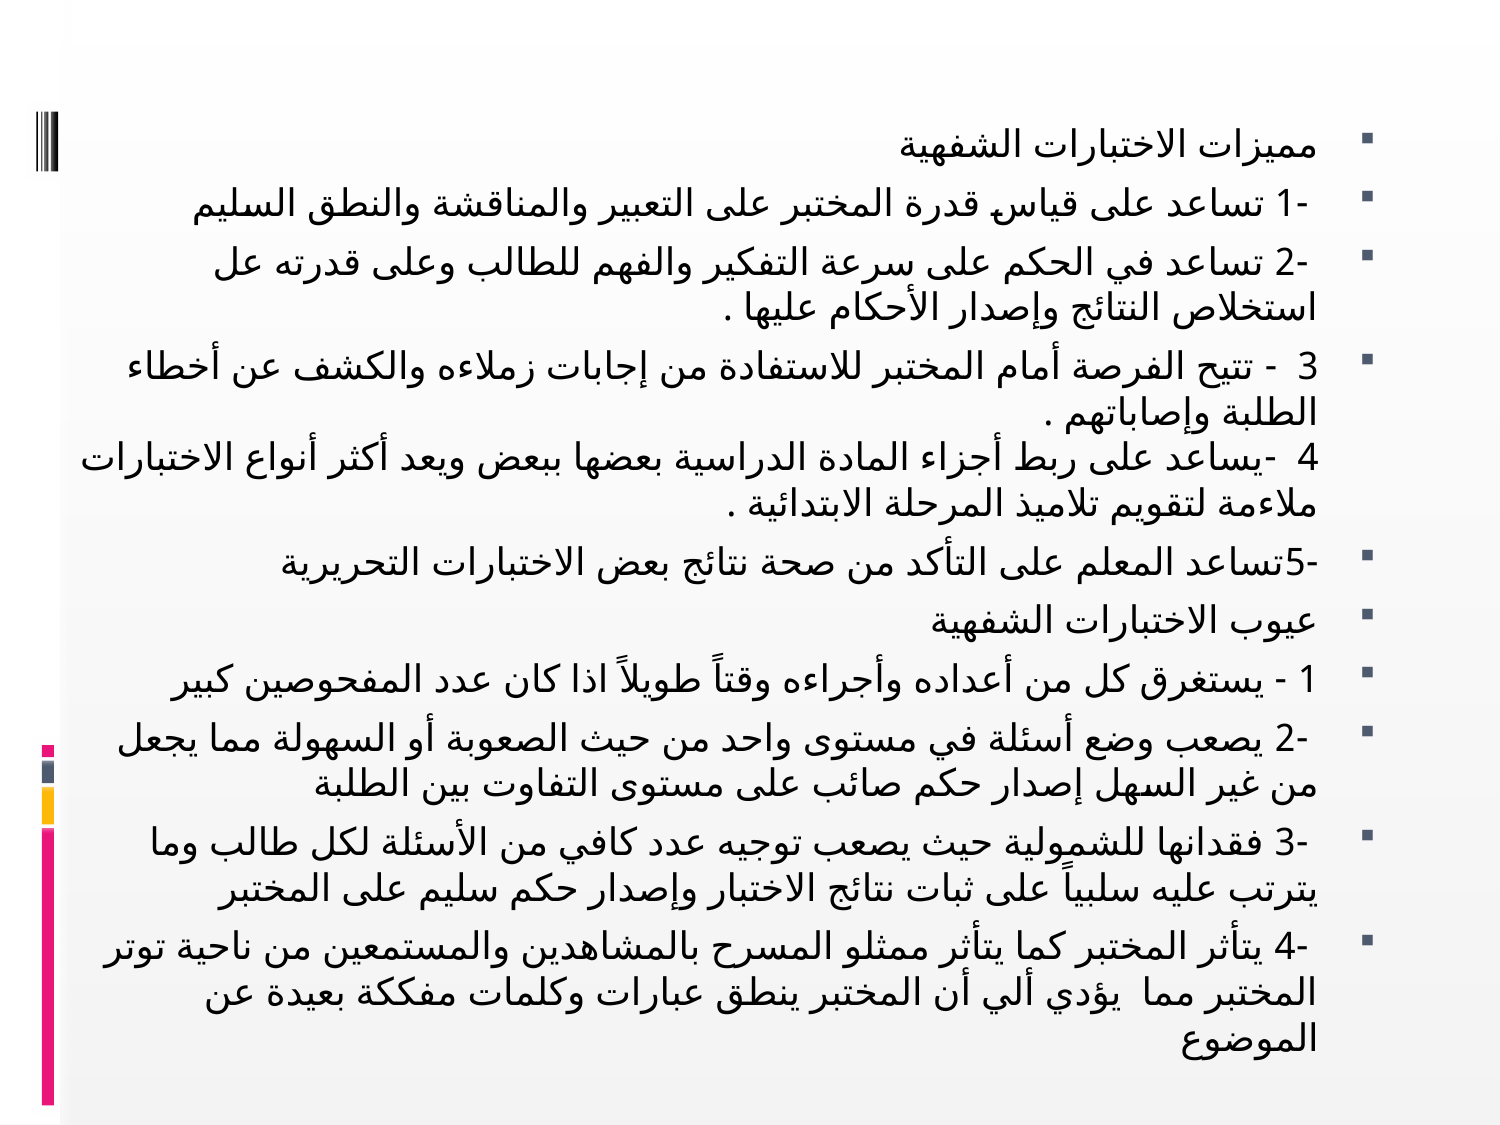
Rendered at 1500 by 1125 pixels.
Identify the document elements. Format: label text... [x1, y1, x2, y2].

list مميزات الاختبارات الشفهية -1 تساعد على قياس قدرة المختبر على التعبير والمناقشة والنطق السليم -2 تساعد في الحكم على سرعة التفكير والفهم للطالب وعلى قدرته عل استخلاص النتائج وإصدار الأحكام عليها . 3 - تتيح الفرصة أمام المختبر للاستفادة من إجابات زملاءه والكشف عن أخطاء الطلبة وإصاباتهم . 4 -يساعد على ربط أجزاء المادة الدراسية بعضها ببعض ويعد أكثر أنواع الاختبارات ملاءمة لتقويم تلاميذ المرحلة الابتدائية . -5تساعد المعلم على التأكد من صحة نتائج بعض الاختبارات التحريرية عيوب الاختبارات الشفهية 1 - يستغرق كل من أعداده وأجراءه وقتاً طويلاً اذا كان عدد المفحوصين كبير -2 يصعب وضع أسئلة في مستوى واحد من حيث الصعوبة أو السهولة مما يجعل من غير السهل إصدار حكم صائب على مستوى التفاوت بين الطلبة -3 فقدانها للشمولية حيث يصعب توجيه عدد كافي من الأسئلة لكل طالب وما يترتب عليه سلبياً على ثبات نتائج الاختبار وإصدار حكم سليم على المختبر -4 يتأثر المختبر كما يتأثر ممثلو المسرح بالمشاهدين والمستمعين من ناحية توتر المختبر مما يؤدي ألي أن المختبر ينطق عبارات وكلمات مفككة بعيدة عن الموضوع [62, 112, 1400, 1080]
